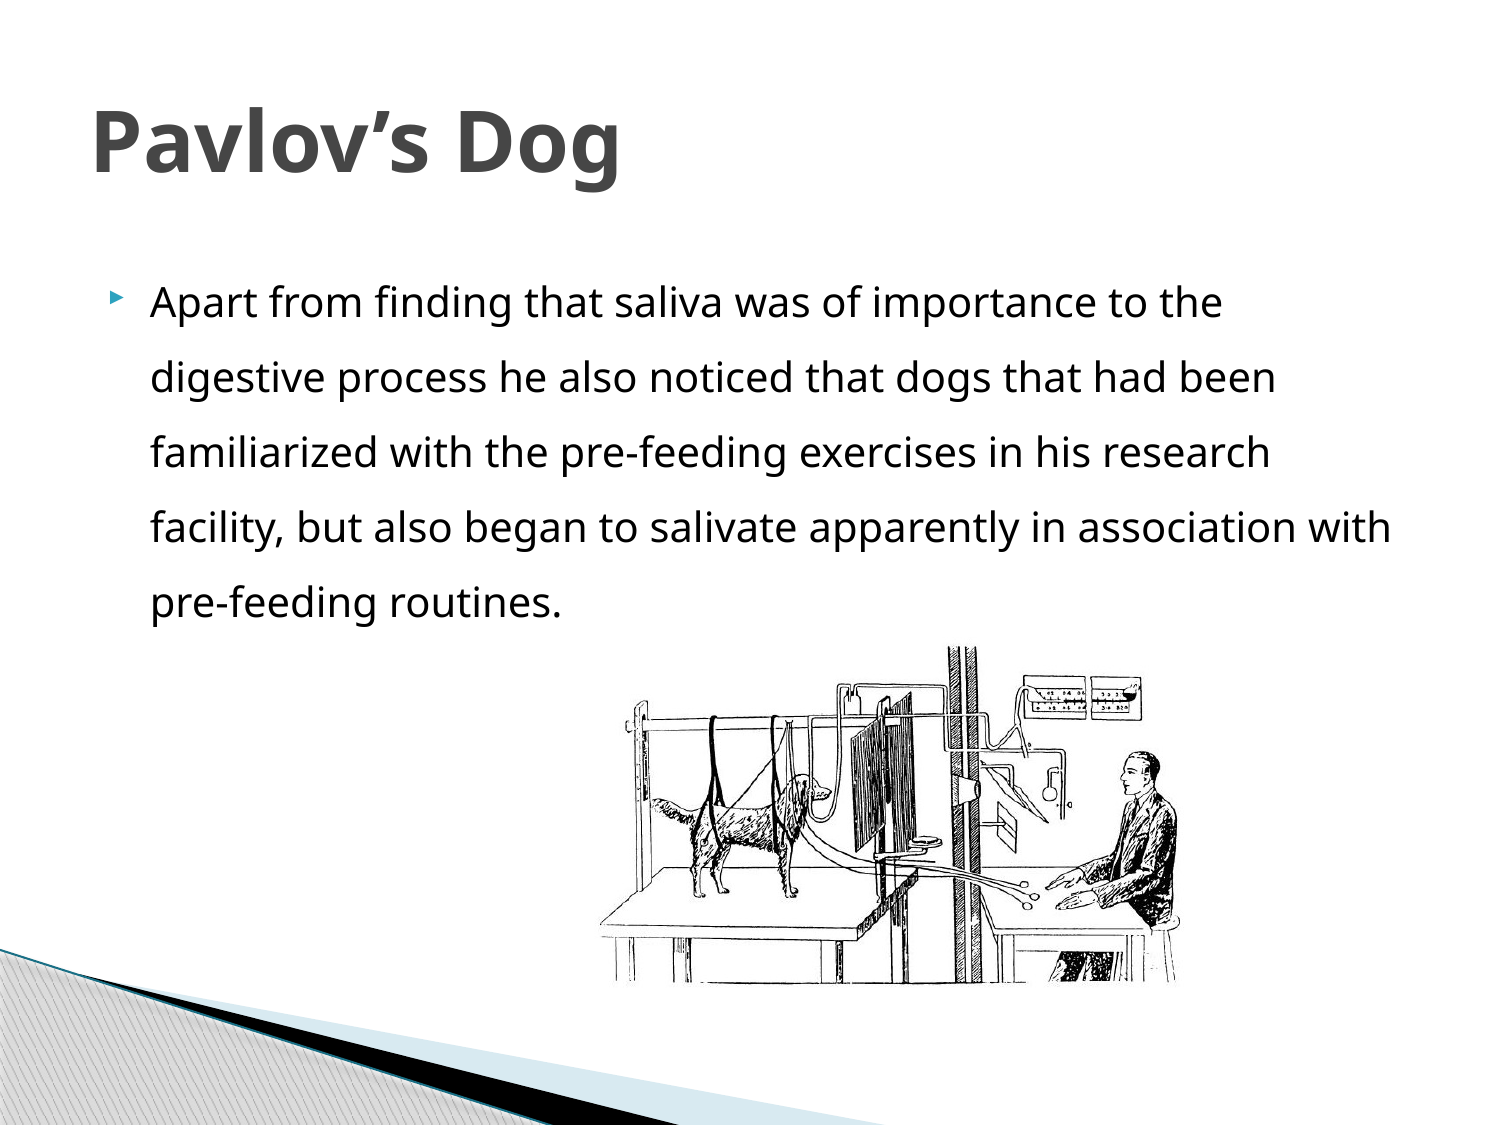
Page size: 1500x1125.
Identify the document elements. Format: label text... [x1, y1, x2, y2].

title Pavlov’s Dog [75, 45, 1425, 233]
list Apart from finding that saliva was of importance to the digestive process he also noticed that dogs that had been familiarized with the pre-feeding exercises in his research facility, but also began to salivate apparently in association with pre-feeding routines. [75, 243, 1425, 638]
picture [587, 637, 1185, 988]
